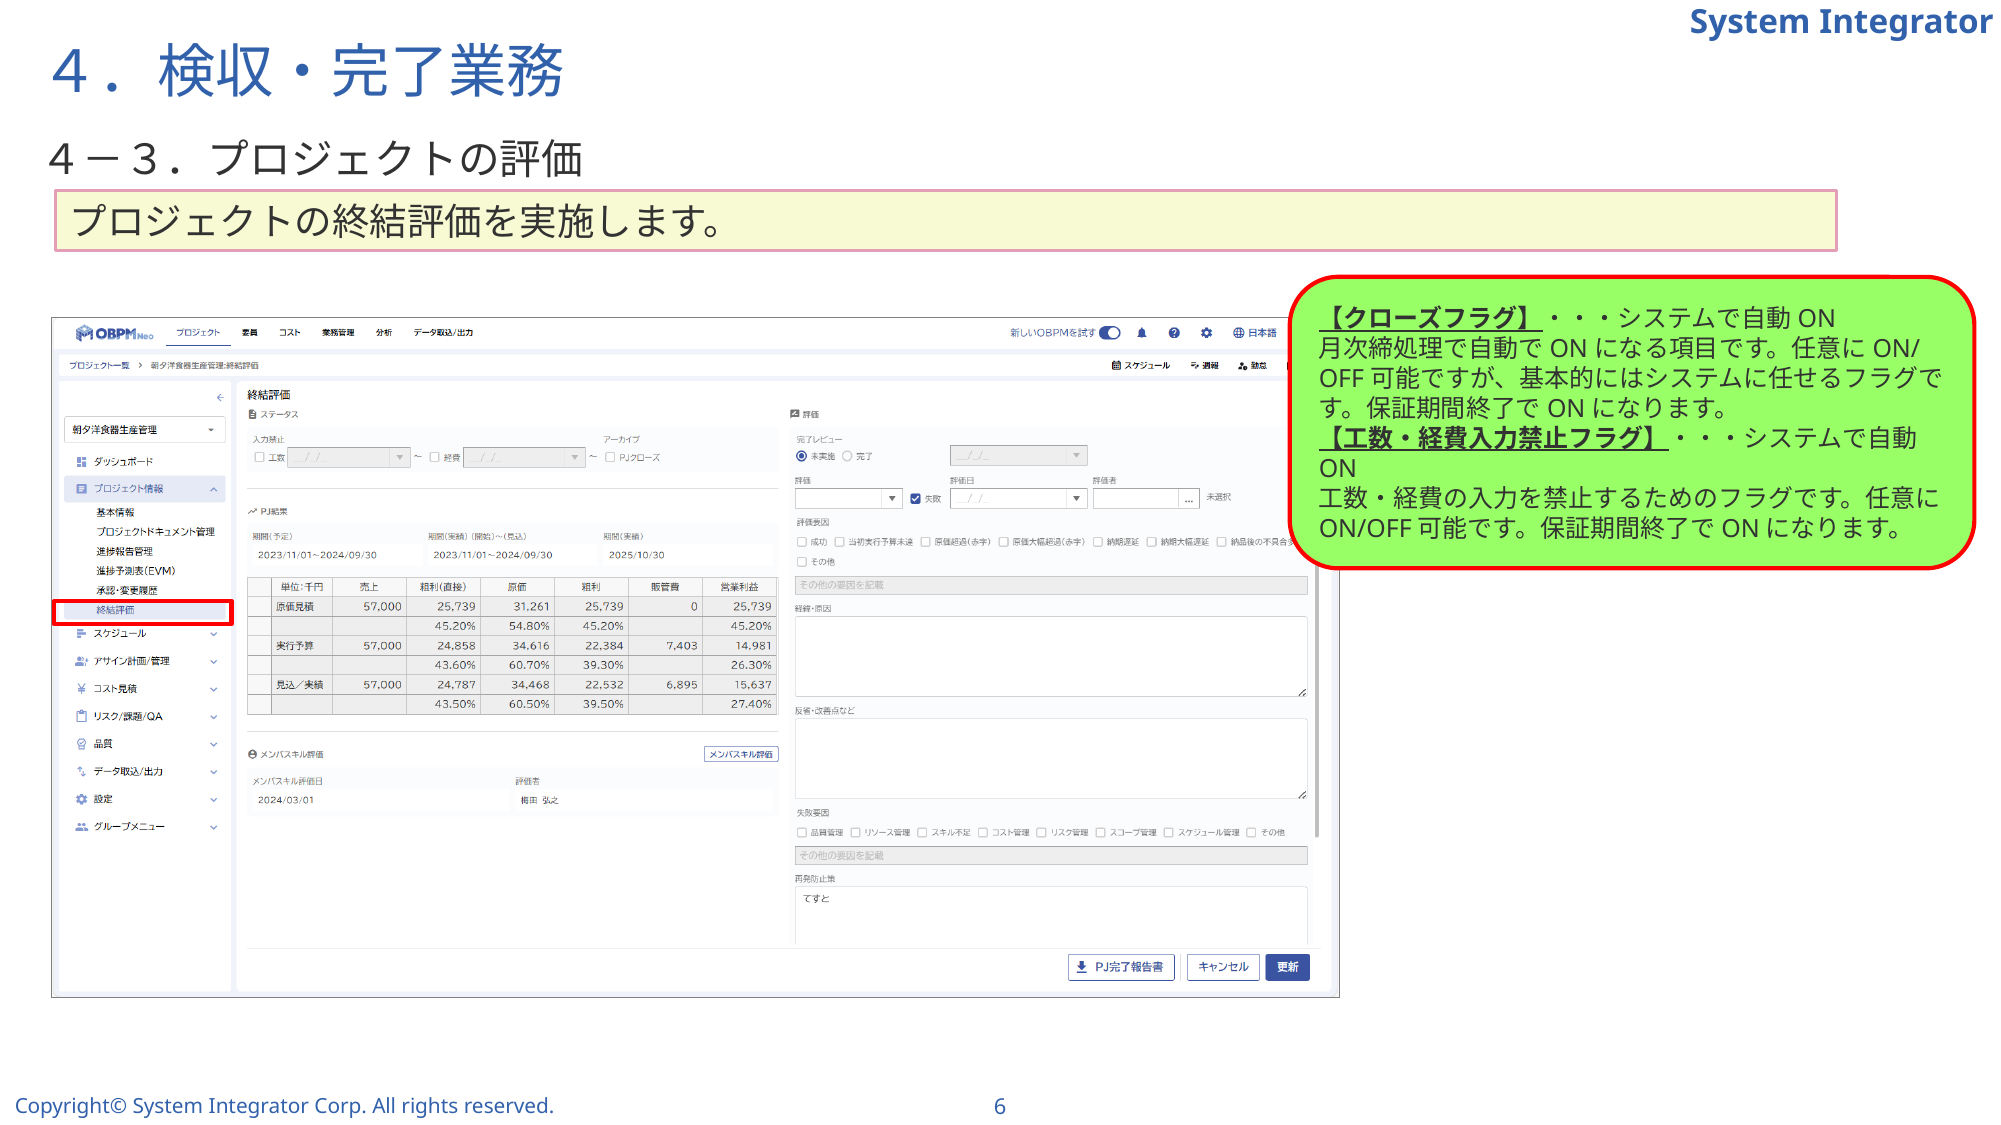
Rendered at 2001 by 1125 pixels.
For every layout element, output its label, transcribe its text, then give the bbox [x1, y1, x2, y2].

text_box 【クローズフラグ】・・・システムで自動ON 月次締処理で自動でONになる項目です。任意にON/OFF可能ですが、基本的にはシステムに任せるフラグです。保証期間終了でONになります。 【工数・経費入力禁止フラグ】・・・システムで自動ON 工数・経費の入力を禁止するためのフラグです。任意にON/OFF可能です。保証期間終了でONになります。 [1288, 274, 1977, 571]
text_box プロジェクトの終結評価を実施します。 [55, 190, 1837, 251]
picture [51, 317, 1340, 998]
list ４－３．プロジェクトの評価 [25, 125, 1975, 244]
title ４．検収・完了業務 [25, 42, 1975, 95]
